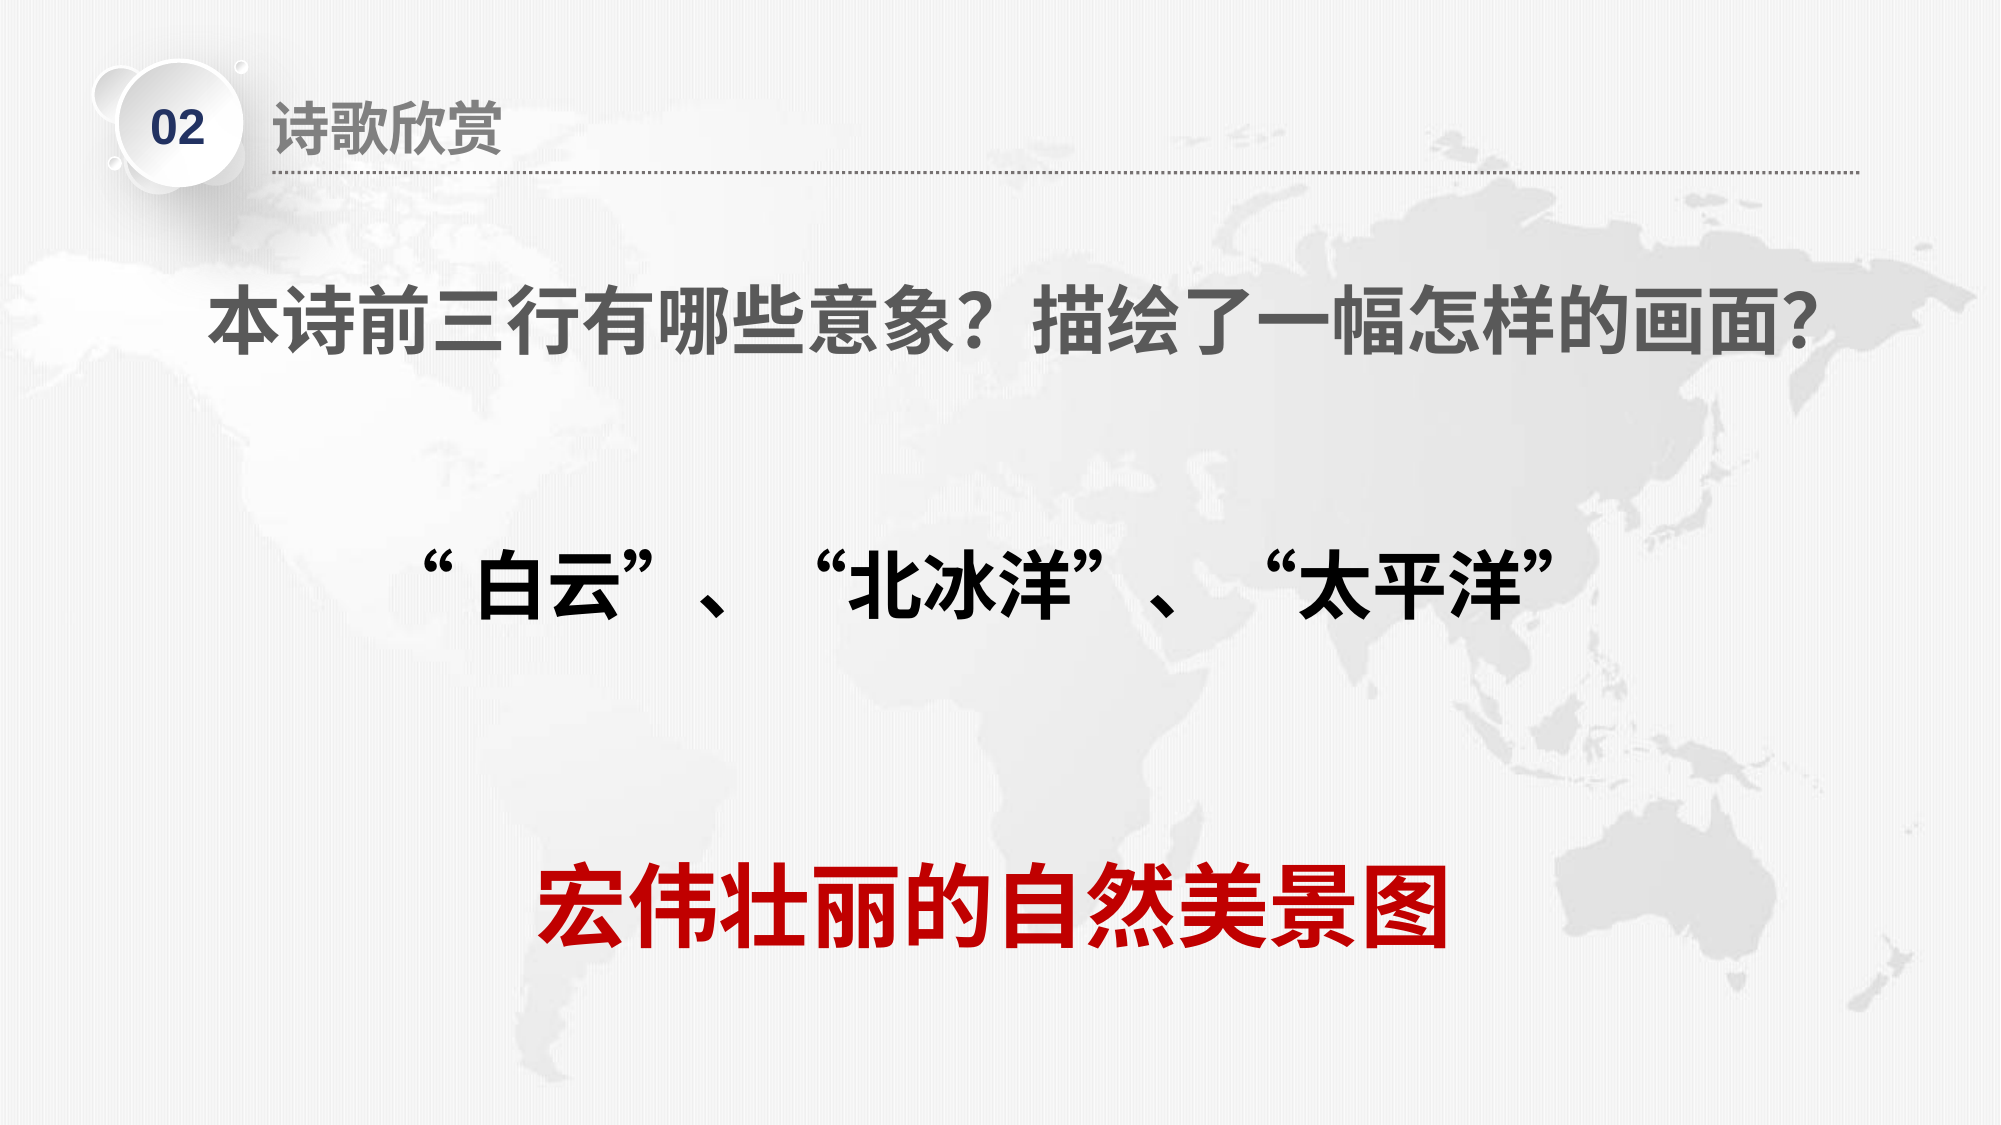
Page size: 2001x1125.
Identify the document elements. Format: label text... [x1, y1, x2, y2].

picture [0, 0, 2000, 1125]
text_box 宏伟壮丽的自然美景图 [394, 786, 1679, 967]
text_box “白云”、“北冰洋”、“太平洋” [364, 531, 1799, 637]
text_box 诗歌欣赏 [257, 92, 1407, 205]
text_box 本诗前三行有哪些意象？描绘了一幅怎样的画面？ [192, 266, 1837, 371]
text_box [92, 60, 248, 193]
